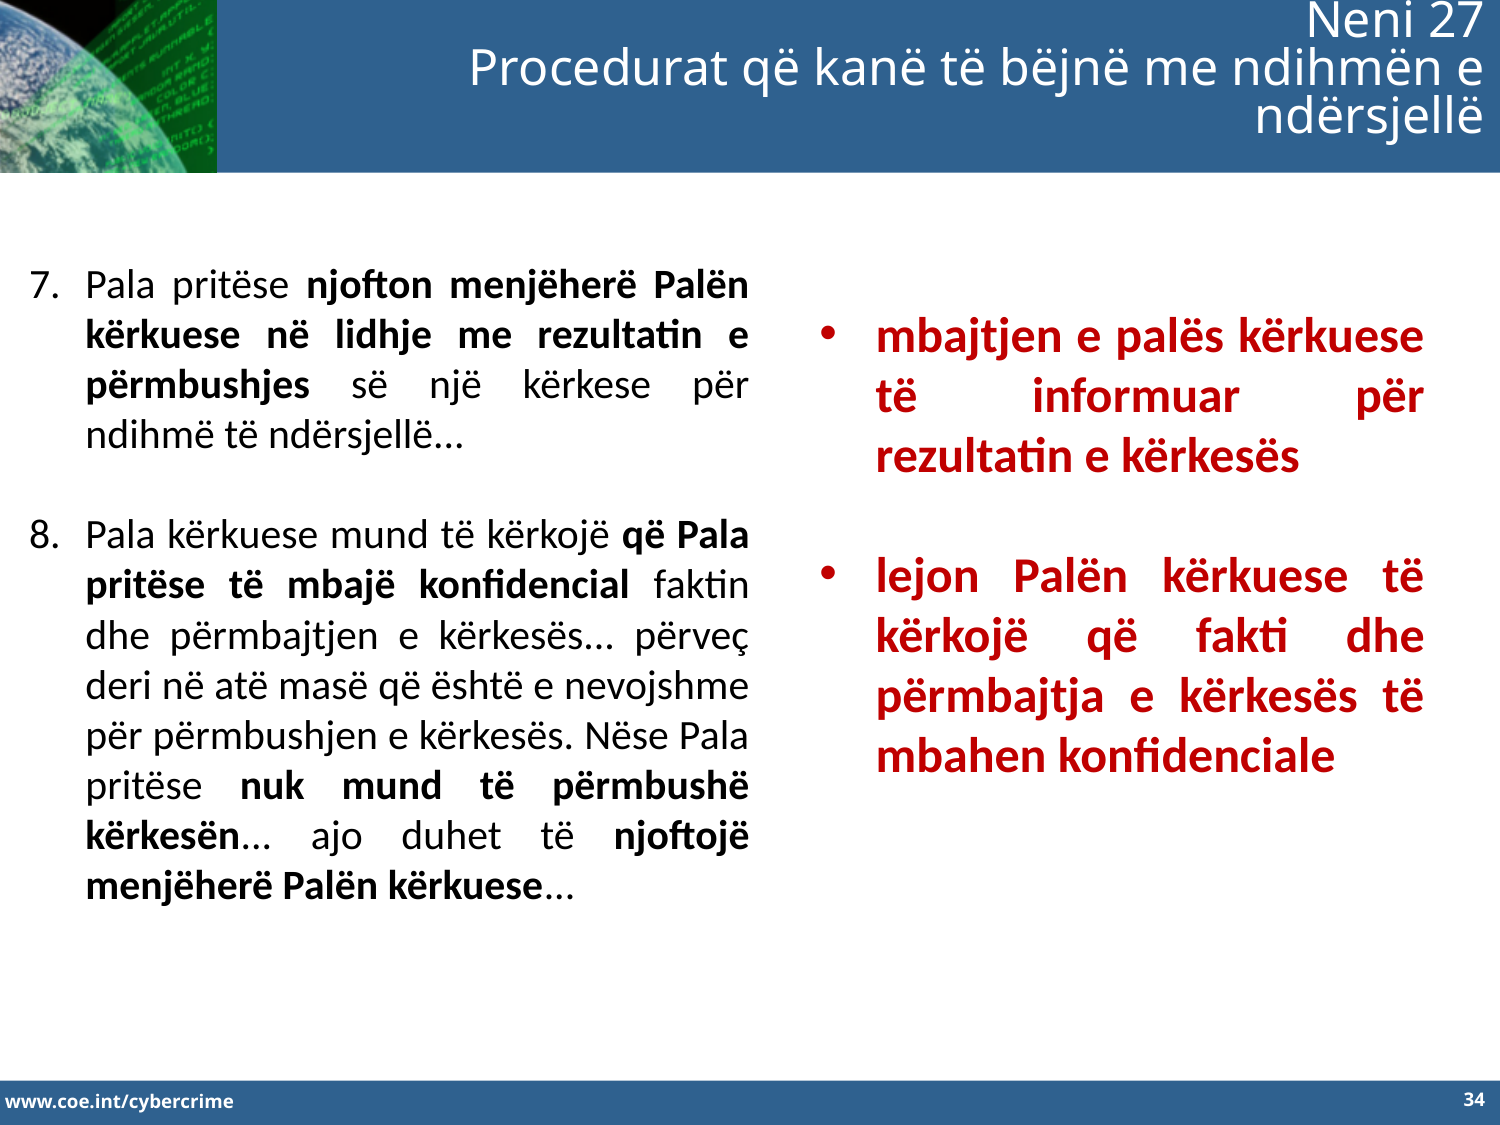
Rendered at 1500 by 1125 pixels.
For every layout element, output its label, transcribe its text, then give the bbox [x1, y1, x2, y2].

text_box Pala pritëse njofton menjëherë Palën kërkuese në lidhje me rezultatin e përmbushjes së një kërkese për ndihmë të ndërsjellë... Pala kërkuese mund të kërkojë që Pala pritëse të mbajë konfidencial faktin dhe përmbajtjen e kërkesës... përveç deri në atë masë që është e nevojshme për përmbushjen e kërkesës. Nëse Pala pritëse nuk mund të përmbushë kërkesën... ajo duhet të njoftojë menjëherë Palën kërkuese... [14, 249, 765, 915]
slide_number 34 [1149, 1079, 1500, 1125]
text_box mbajtjen e palës kërkuese të informuar për rezultatin e kërkesës lejon Palën kërkuese të kërkojë që fakti dhe përmbajtja e kërkesës të mbahen konfidenciale [804, 295, 1440, 790]
text_box Neni 27 Procedurat që kanë të bëjnë me ndihmën e ndërsjellë [274, 0, 1500, 148]
picture [0, 1, 217, 173]
